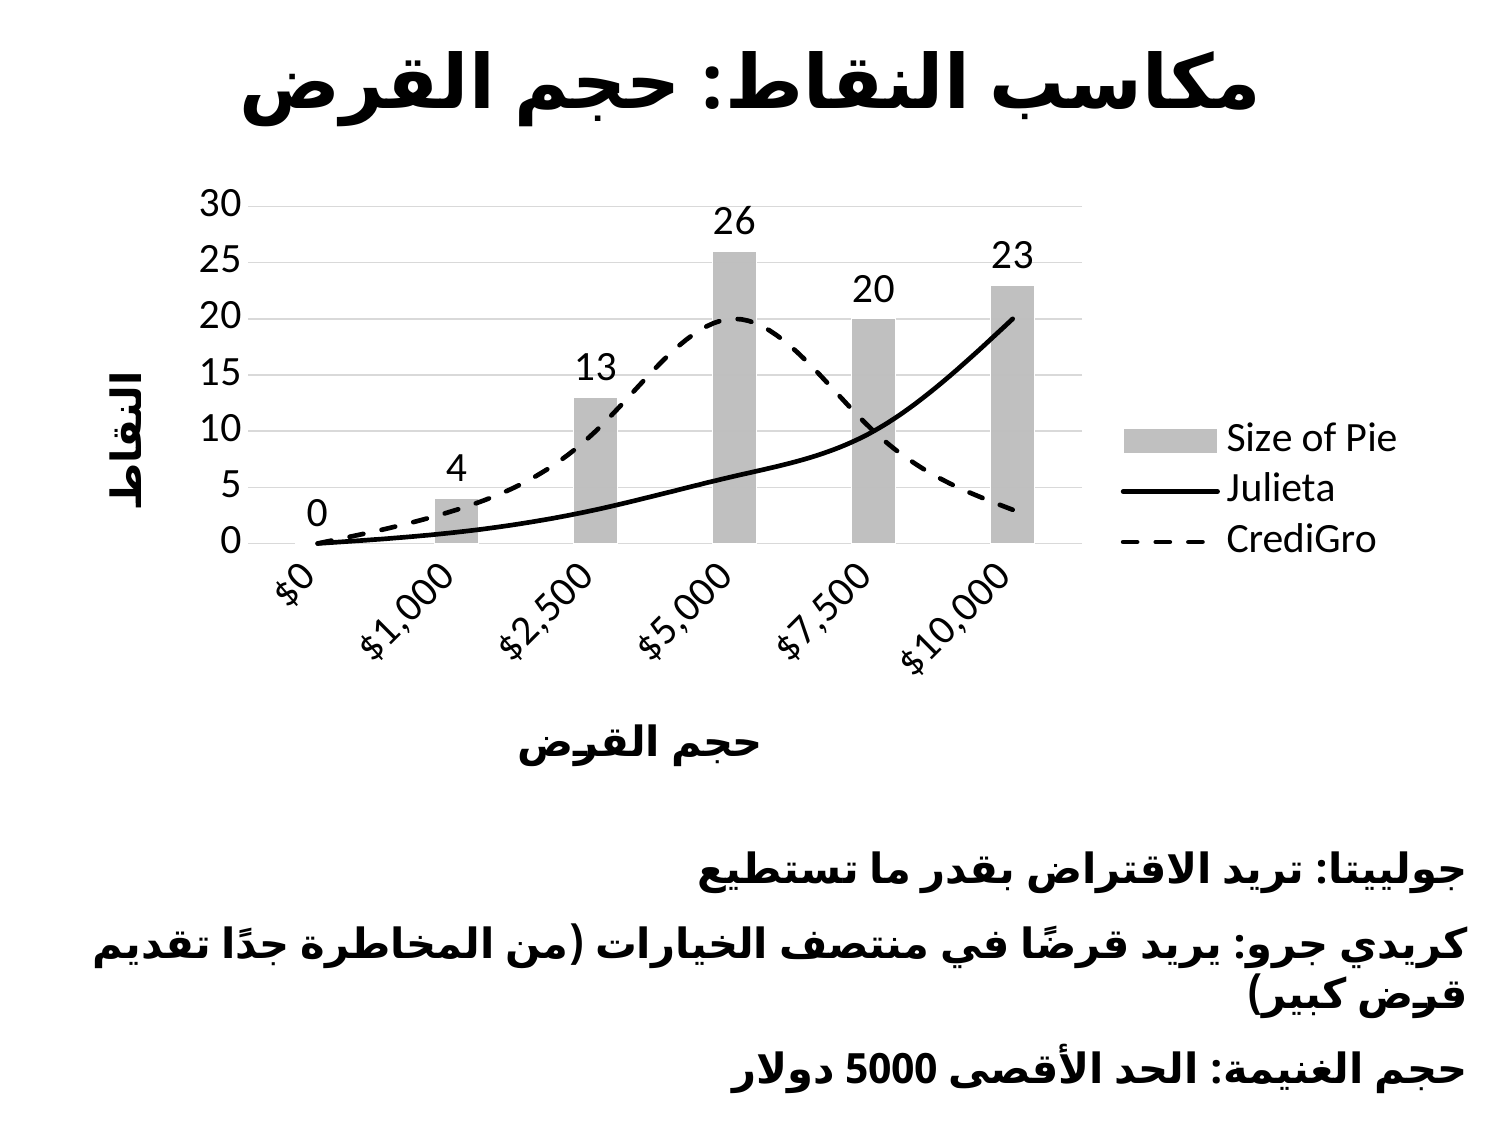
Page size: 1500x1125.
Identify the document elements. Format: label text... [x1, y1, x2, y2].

chart [64, 172, 1424, 811]
text_box جولييتا: تريد الاقتراض بقدر ما تستطيع كريدي جرو: يريد قرضًا في منتصف الخيارات (من المخاطرة جدًا تقديم قرض كبير) حجم الغنيمة: الحد الأقصى 5000 دولار [64, 834, 1483, 1125]
title مكاسب النقاط: حجم القرض [0, 0, 1500, 173]
